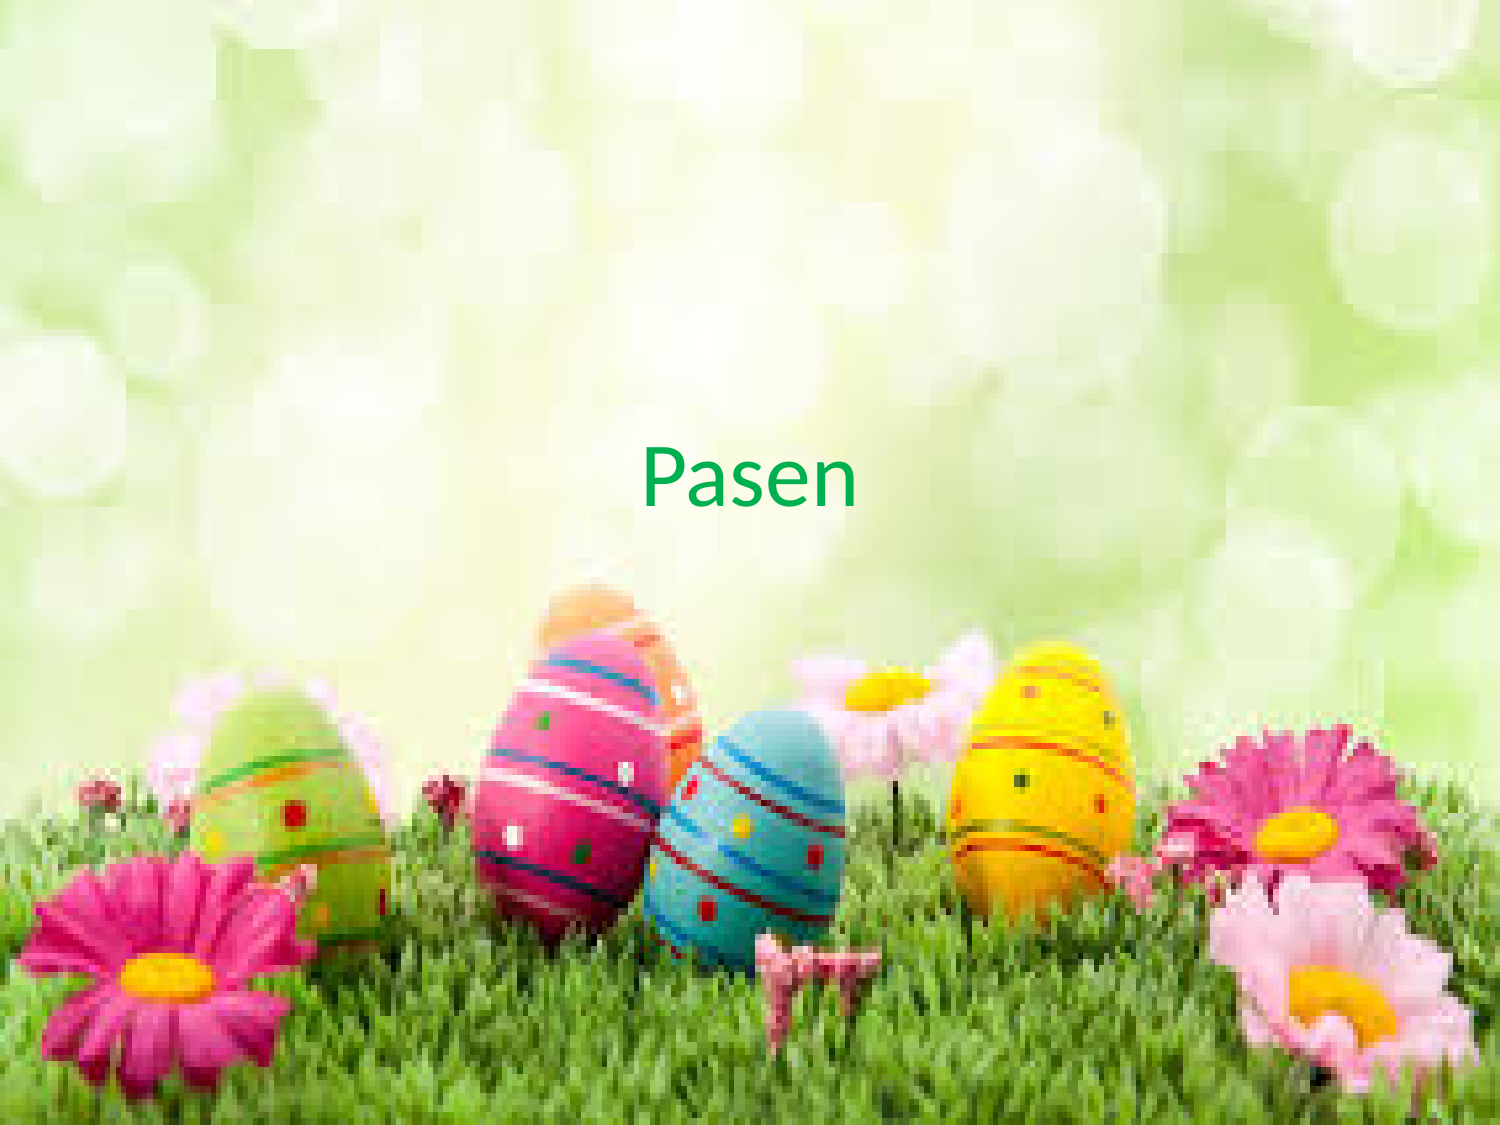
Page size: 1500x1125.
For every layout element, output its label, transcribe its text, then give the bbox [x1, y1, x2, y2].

title Pasen [112, 349, 1388, 591]
picture [0, 0, 1500, 1125]
